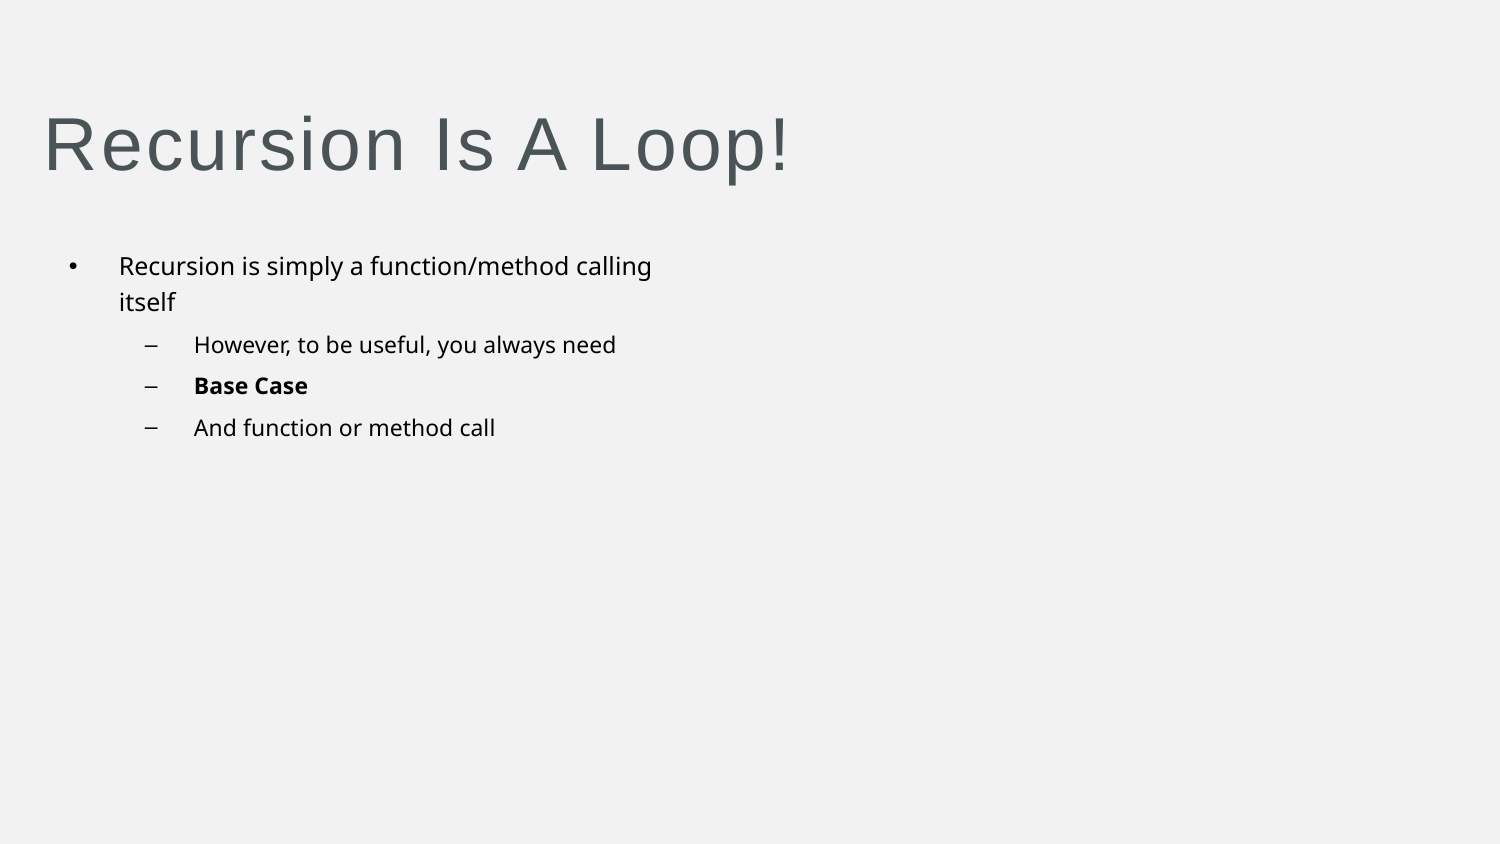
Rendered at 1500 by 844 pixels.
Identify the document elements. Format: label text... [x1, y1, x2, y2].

title Recursion Is A Loop! [31, 83, 1468, 199]
list Recursion is simply a function/method calling itself However, to be useful, you always need Base Case And function or method call [34, 234, 716, 708]
